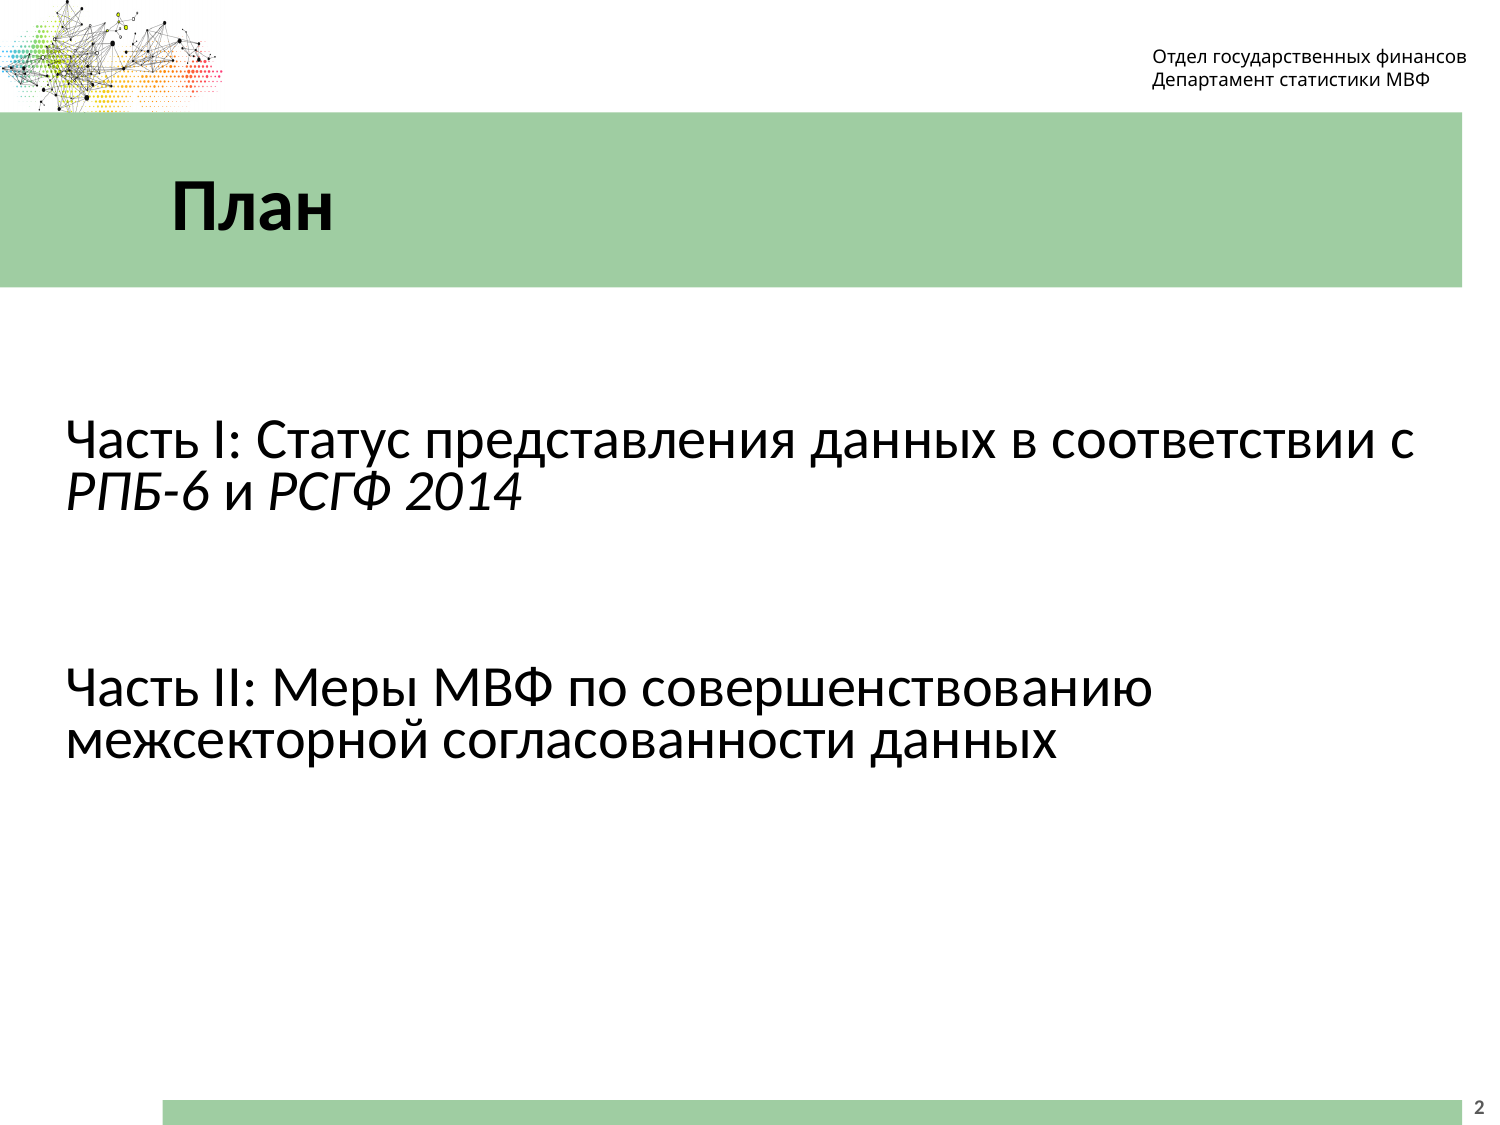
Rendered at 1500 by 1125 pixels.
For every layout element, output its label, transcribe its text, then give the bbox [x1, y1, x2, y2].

text_box [162, 637, 825, 754]
picture [0, 0, 225, 112]
list Часть I: Статус представления данных в соответствии с РПБ-6 и РСГФ 2014 Часть II: Меры МВФ по совершенствованию межсекторной согласованности данных [50, 312, 1463, 1088]
text_box Отдел государственных финансов Департамент статистики МВФ [1137, 37, 1500, 98]
title План [0, 112, 1463, 288]
slide_number 2 [1441, 1074, 1500, 1125]
